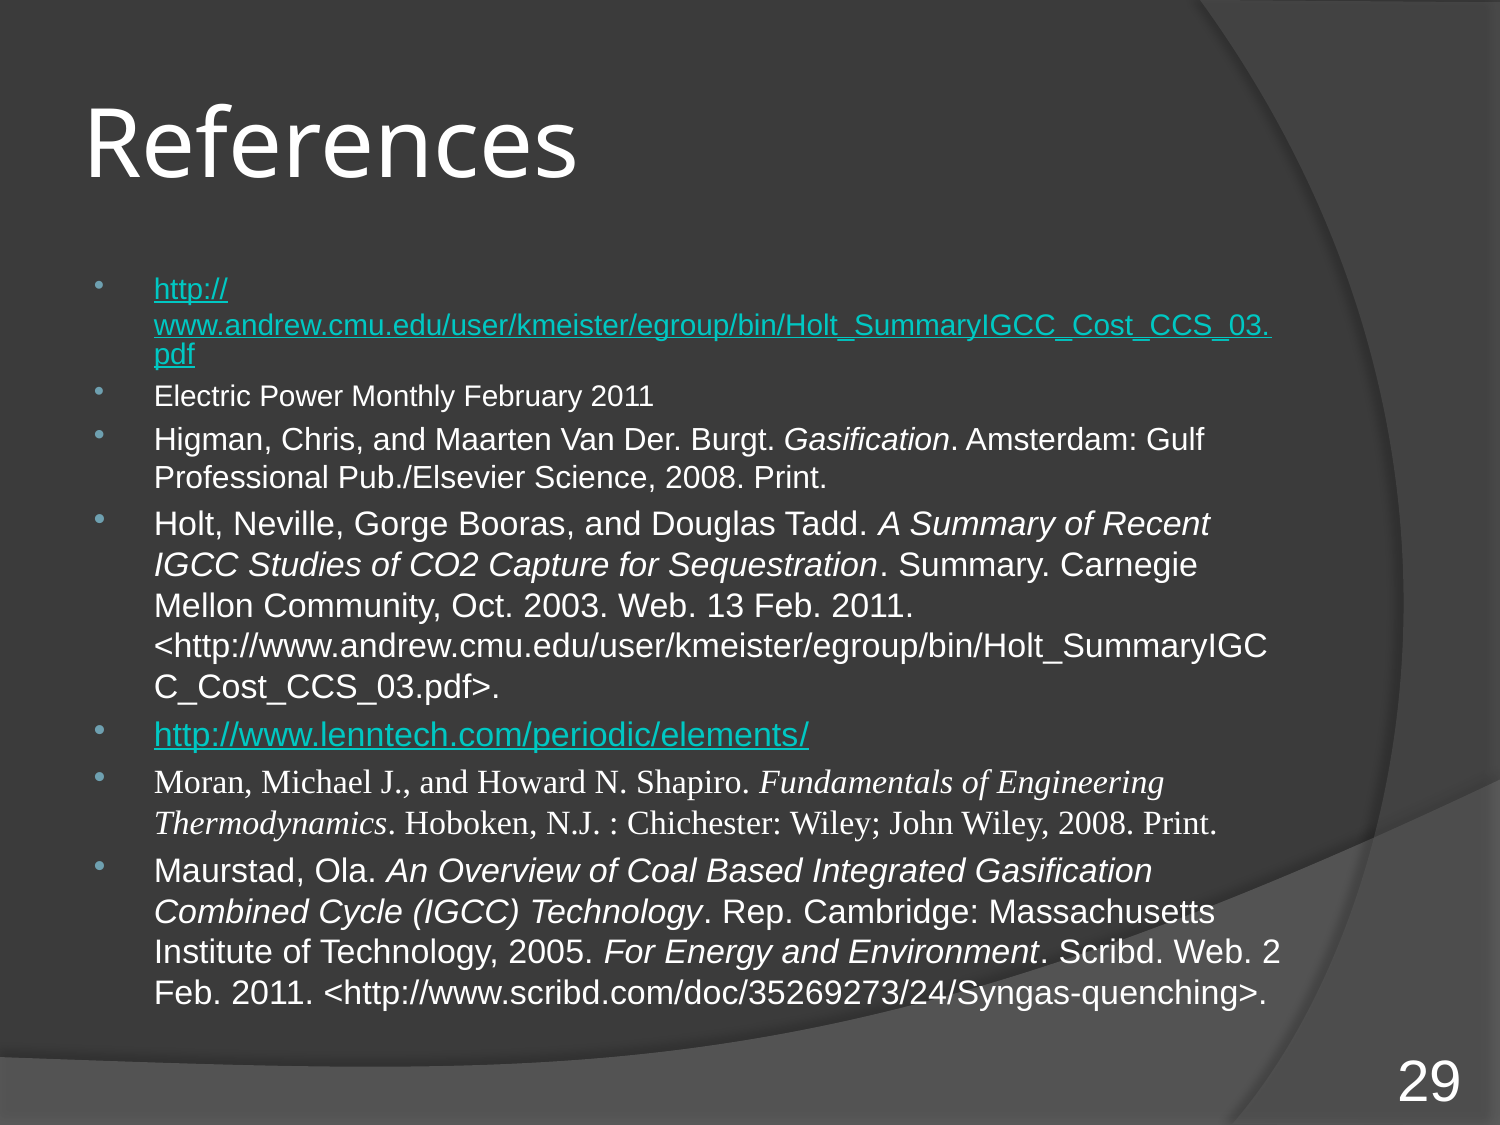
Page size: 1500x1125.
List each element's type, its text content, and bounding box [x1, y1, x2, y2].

slide_number 29 [1337, 1053, 1463, 1114]
title References [75, 45, 1300, 233]
list http://www.andrew.cmu.edu/user/kmeister/egroup/bin/Holt_SummaryIGCC_Cost_CCS_03.pdf Electric Power Monthly February 2011 Higman, Chris, and Maarten Van Der. Burgt. Gasification. Amsterdam: Gulf Professional Pub./Elsevier Science, 2008. Print. Holt, Neville, Gorge Booras, and Douglas Tadd. A Summary of Recent IGCC Studies of CO2 Capture for Sequestration. Summary. Carnegie Mellon Community, Oct. 2003. Web. 13 Feb. 2011. <http://www.andrew.cmu.edu/user/kmeister/egroup/bin/Holt_SummaryIGCC_Cost_CCS_03.pdf>. http://www.lenntech.com/periodic/elements/ Moran, Michael J., and Howard N. Shapiro. Fundamentals of Engineering Thermodynamics. Hoboken, N.J. : Chichester: Wiley; John Wiley, 2008. Print. Maurstad, Ola. An Overview of Coal Based Integrated Gasification Combined Cycle (IGCC) Technology. Rep. Cambridge: Massachusetts Institute of Technology, 2005. For Energy and Environment. Scribd. Web. 2 Feb. 2011. <http://www.scribd.com/doc/35269273/24/Syngas-quenching>. [75, 262, 1300, 1005]
